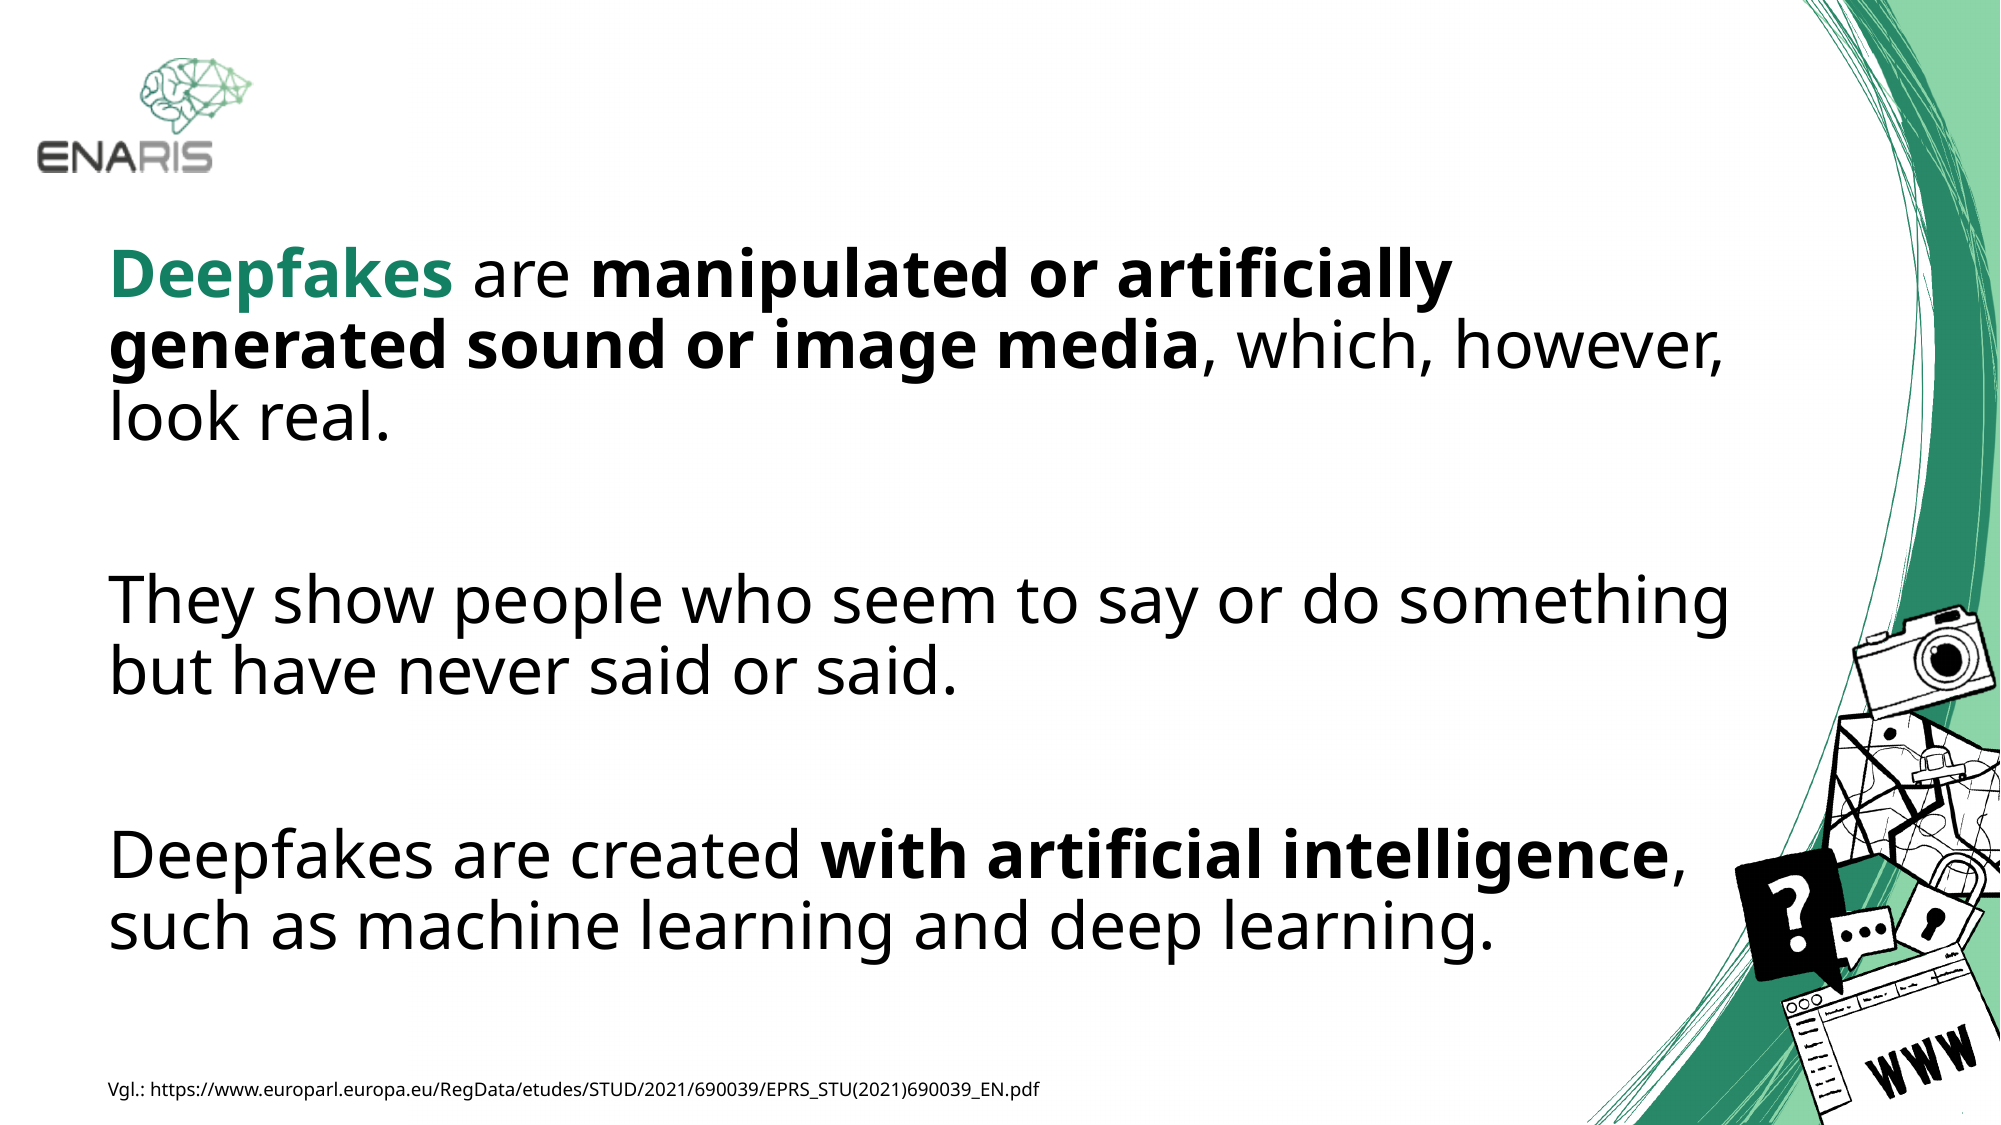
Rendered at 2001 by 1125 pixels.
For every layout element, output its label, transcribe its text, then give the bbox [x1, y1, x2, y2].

text_box Vgl.: https://www.europarl.europa.eu/RegData/etudes/STUD/2021/690039/EPRS_STU(2021)690039_EN.pdf [93, 1070, 1577, 1108]
picture [37, 58, 254, 173]
picture [408, 0, 2000, 1125]
list Deepfakes are manipulated or artificially generated sound or image media, which, however, look real. They show people who seem to say or do something but have never said or said. Deepfakes are created with artificial intelligence, such as machine learning and deep learning. [93, 233, 1776, 979]
